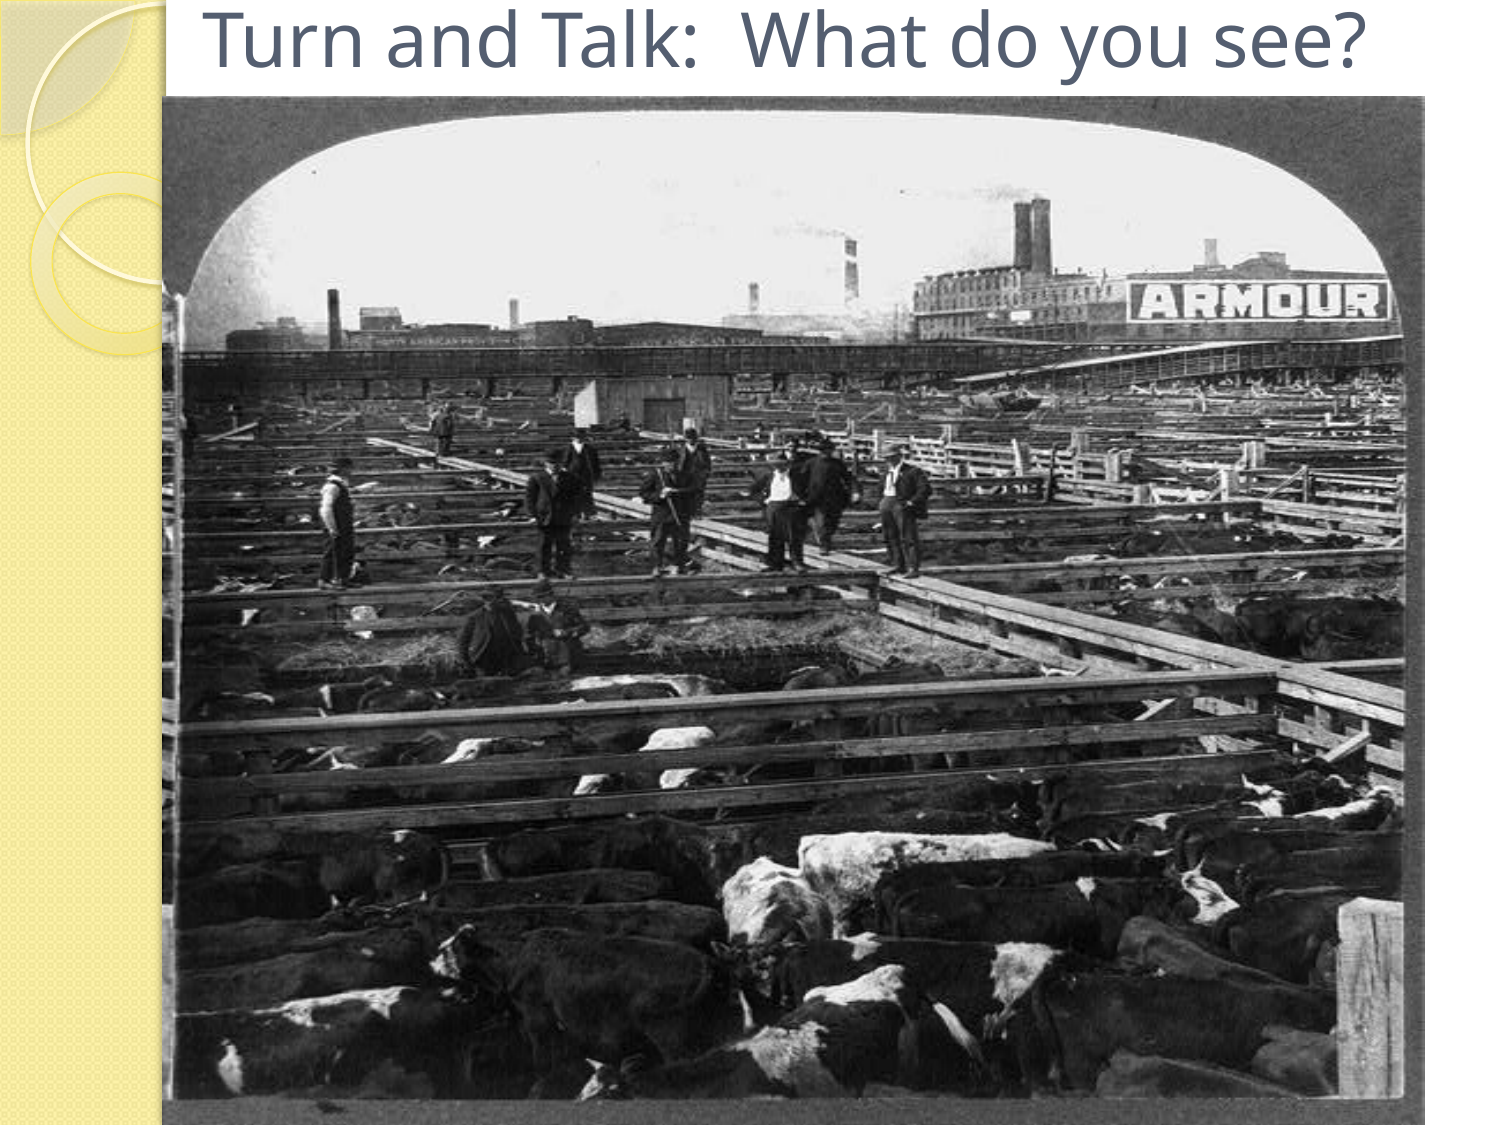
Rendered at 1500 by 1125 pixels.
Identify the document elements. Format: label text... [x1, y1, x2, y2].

title Turn and Talk: What do you see? [187, 0, 1466, 100]
picture [162, 96, 1426, 1125]
